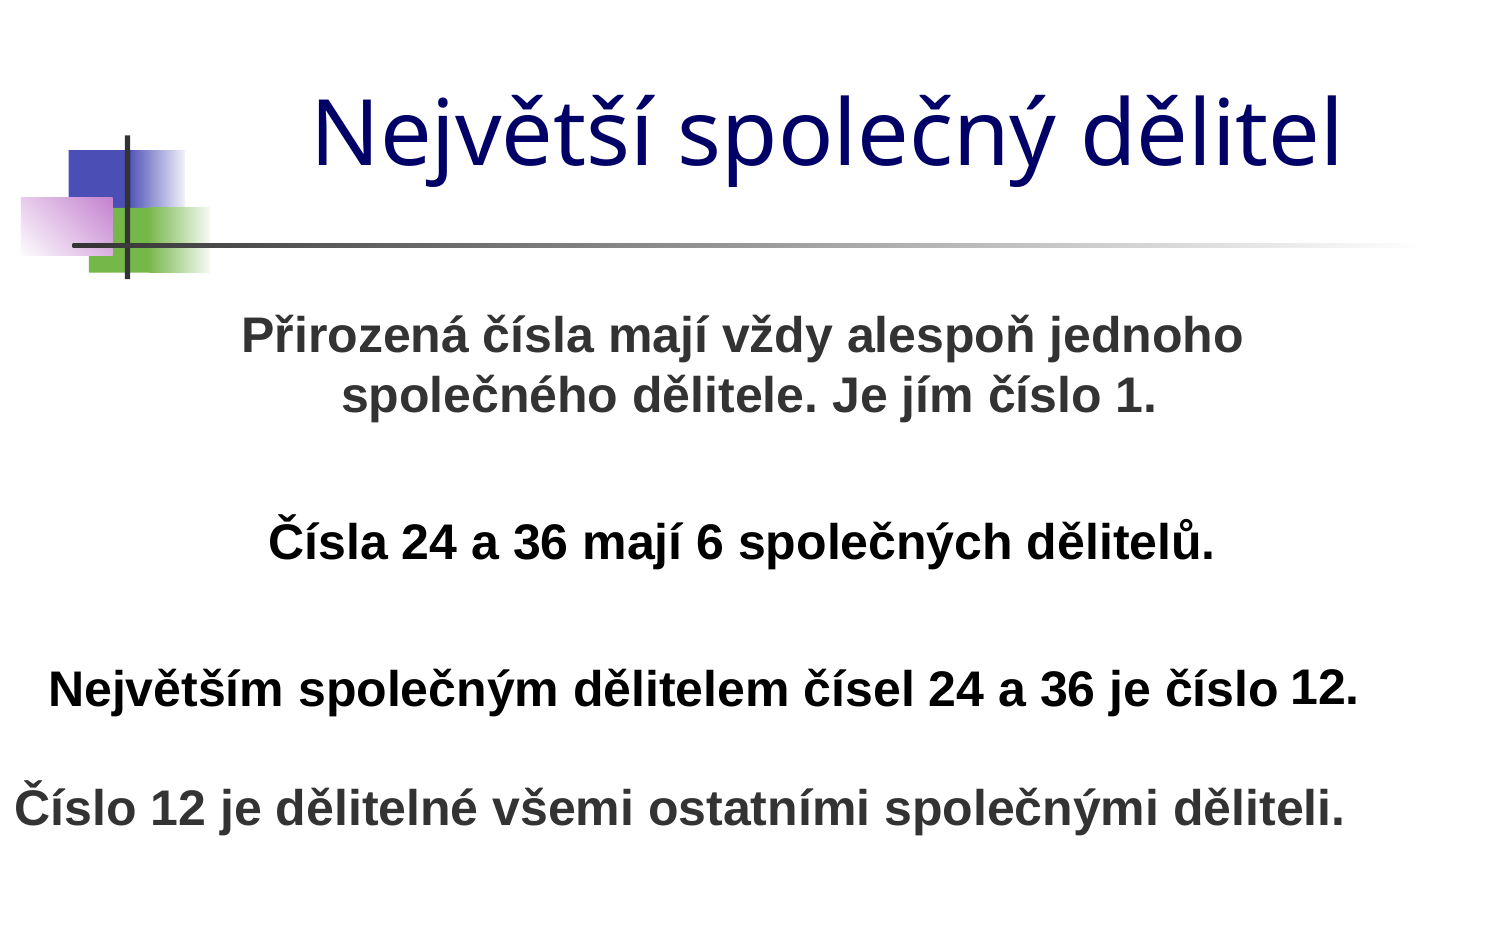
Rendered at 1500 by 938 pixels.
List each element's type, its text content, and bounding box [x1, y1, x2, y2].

text_box Přirozená čísla mají vždy alespoň jednoho společného dělitele. Je jím číslo 1. [0, 295, 1500, 430]
title Největší společný dělitel [188, 29, 1468, 230]
text_box Číslo 12 je dělitelné všemi ostatními společnými děliteli. [0, 767, 1500, 843]
text_box 12. [1275, 649, 1388, 721]
text_box Největším společným dělitelem čísel 24 a 36 je číslo [0, 649, 1329, 725]
text_box Čísla 24 a 36 mají 6 společných dělitelů. [0, 501, 1500, 577]
